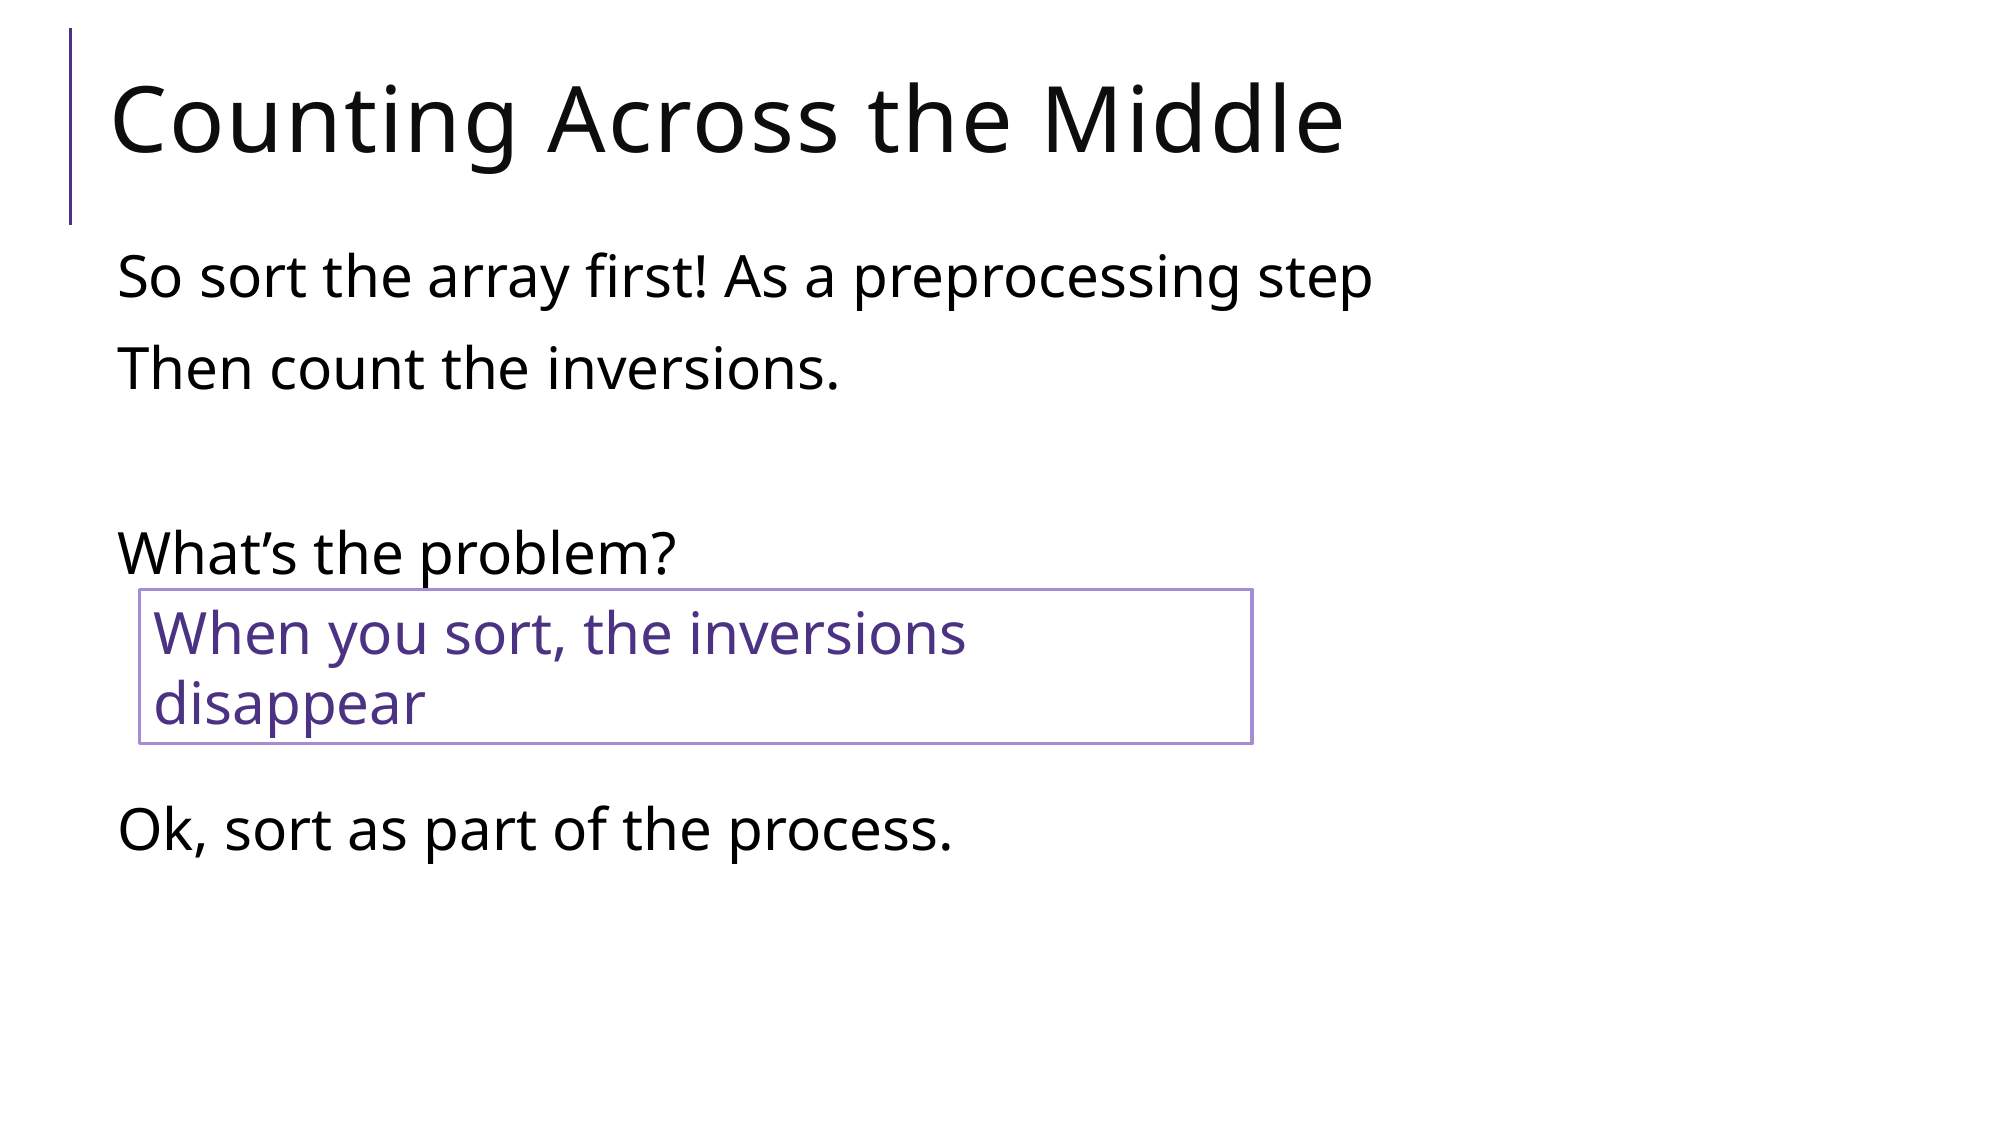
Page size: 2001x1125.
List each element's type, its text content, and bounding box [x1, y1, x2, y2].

title Counting Across the Middle [94, 43, 1930, 210]
list So sort the array first! As a preprocessing step Then count the inversions. What’s the problem? Ok, sort as part of the process. [94, 240, 1930, 1035]
text_box When you sort, the inversions disappear [139, 589, 1252, 744]
